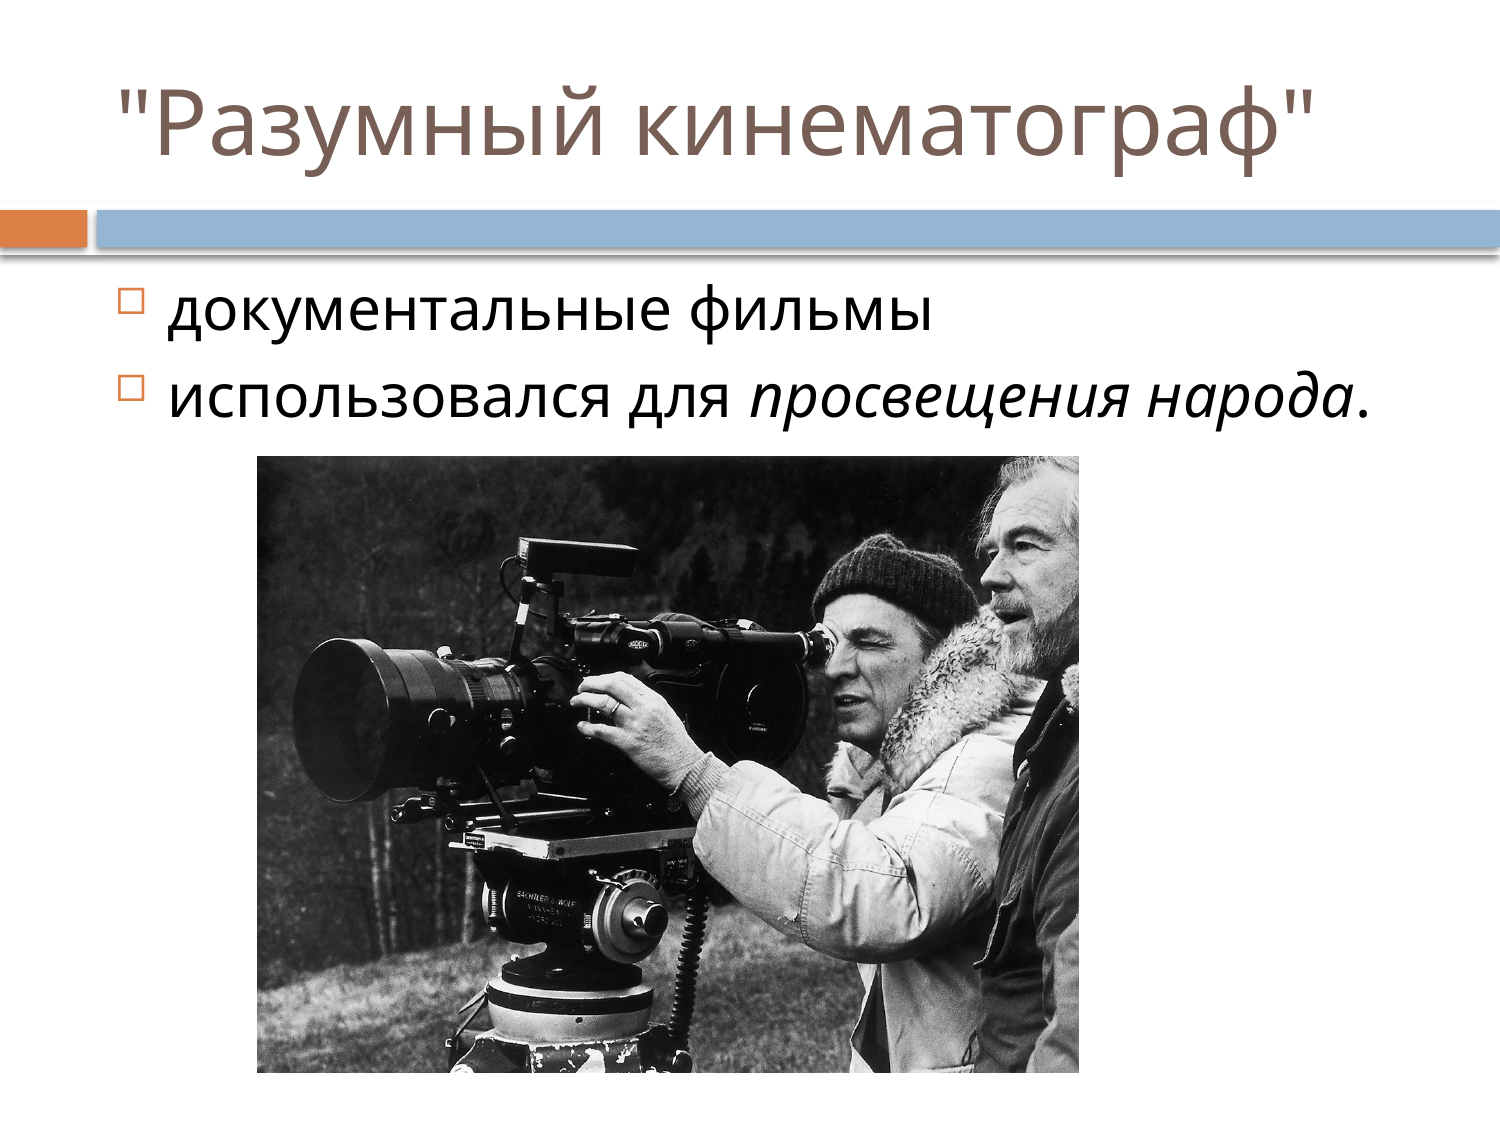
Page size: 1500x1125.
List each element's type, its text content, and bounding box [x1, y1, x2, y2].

list документальные фильмы использовался для просвещения народа. [100, 262, 1438, 1000]
picture [257, 456, 1079, 1074]
title "Разумный кинематограф" [100, 37, 1438, 200]
